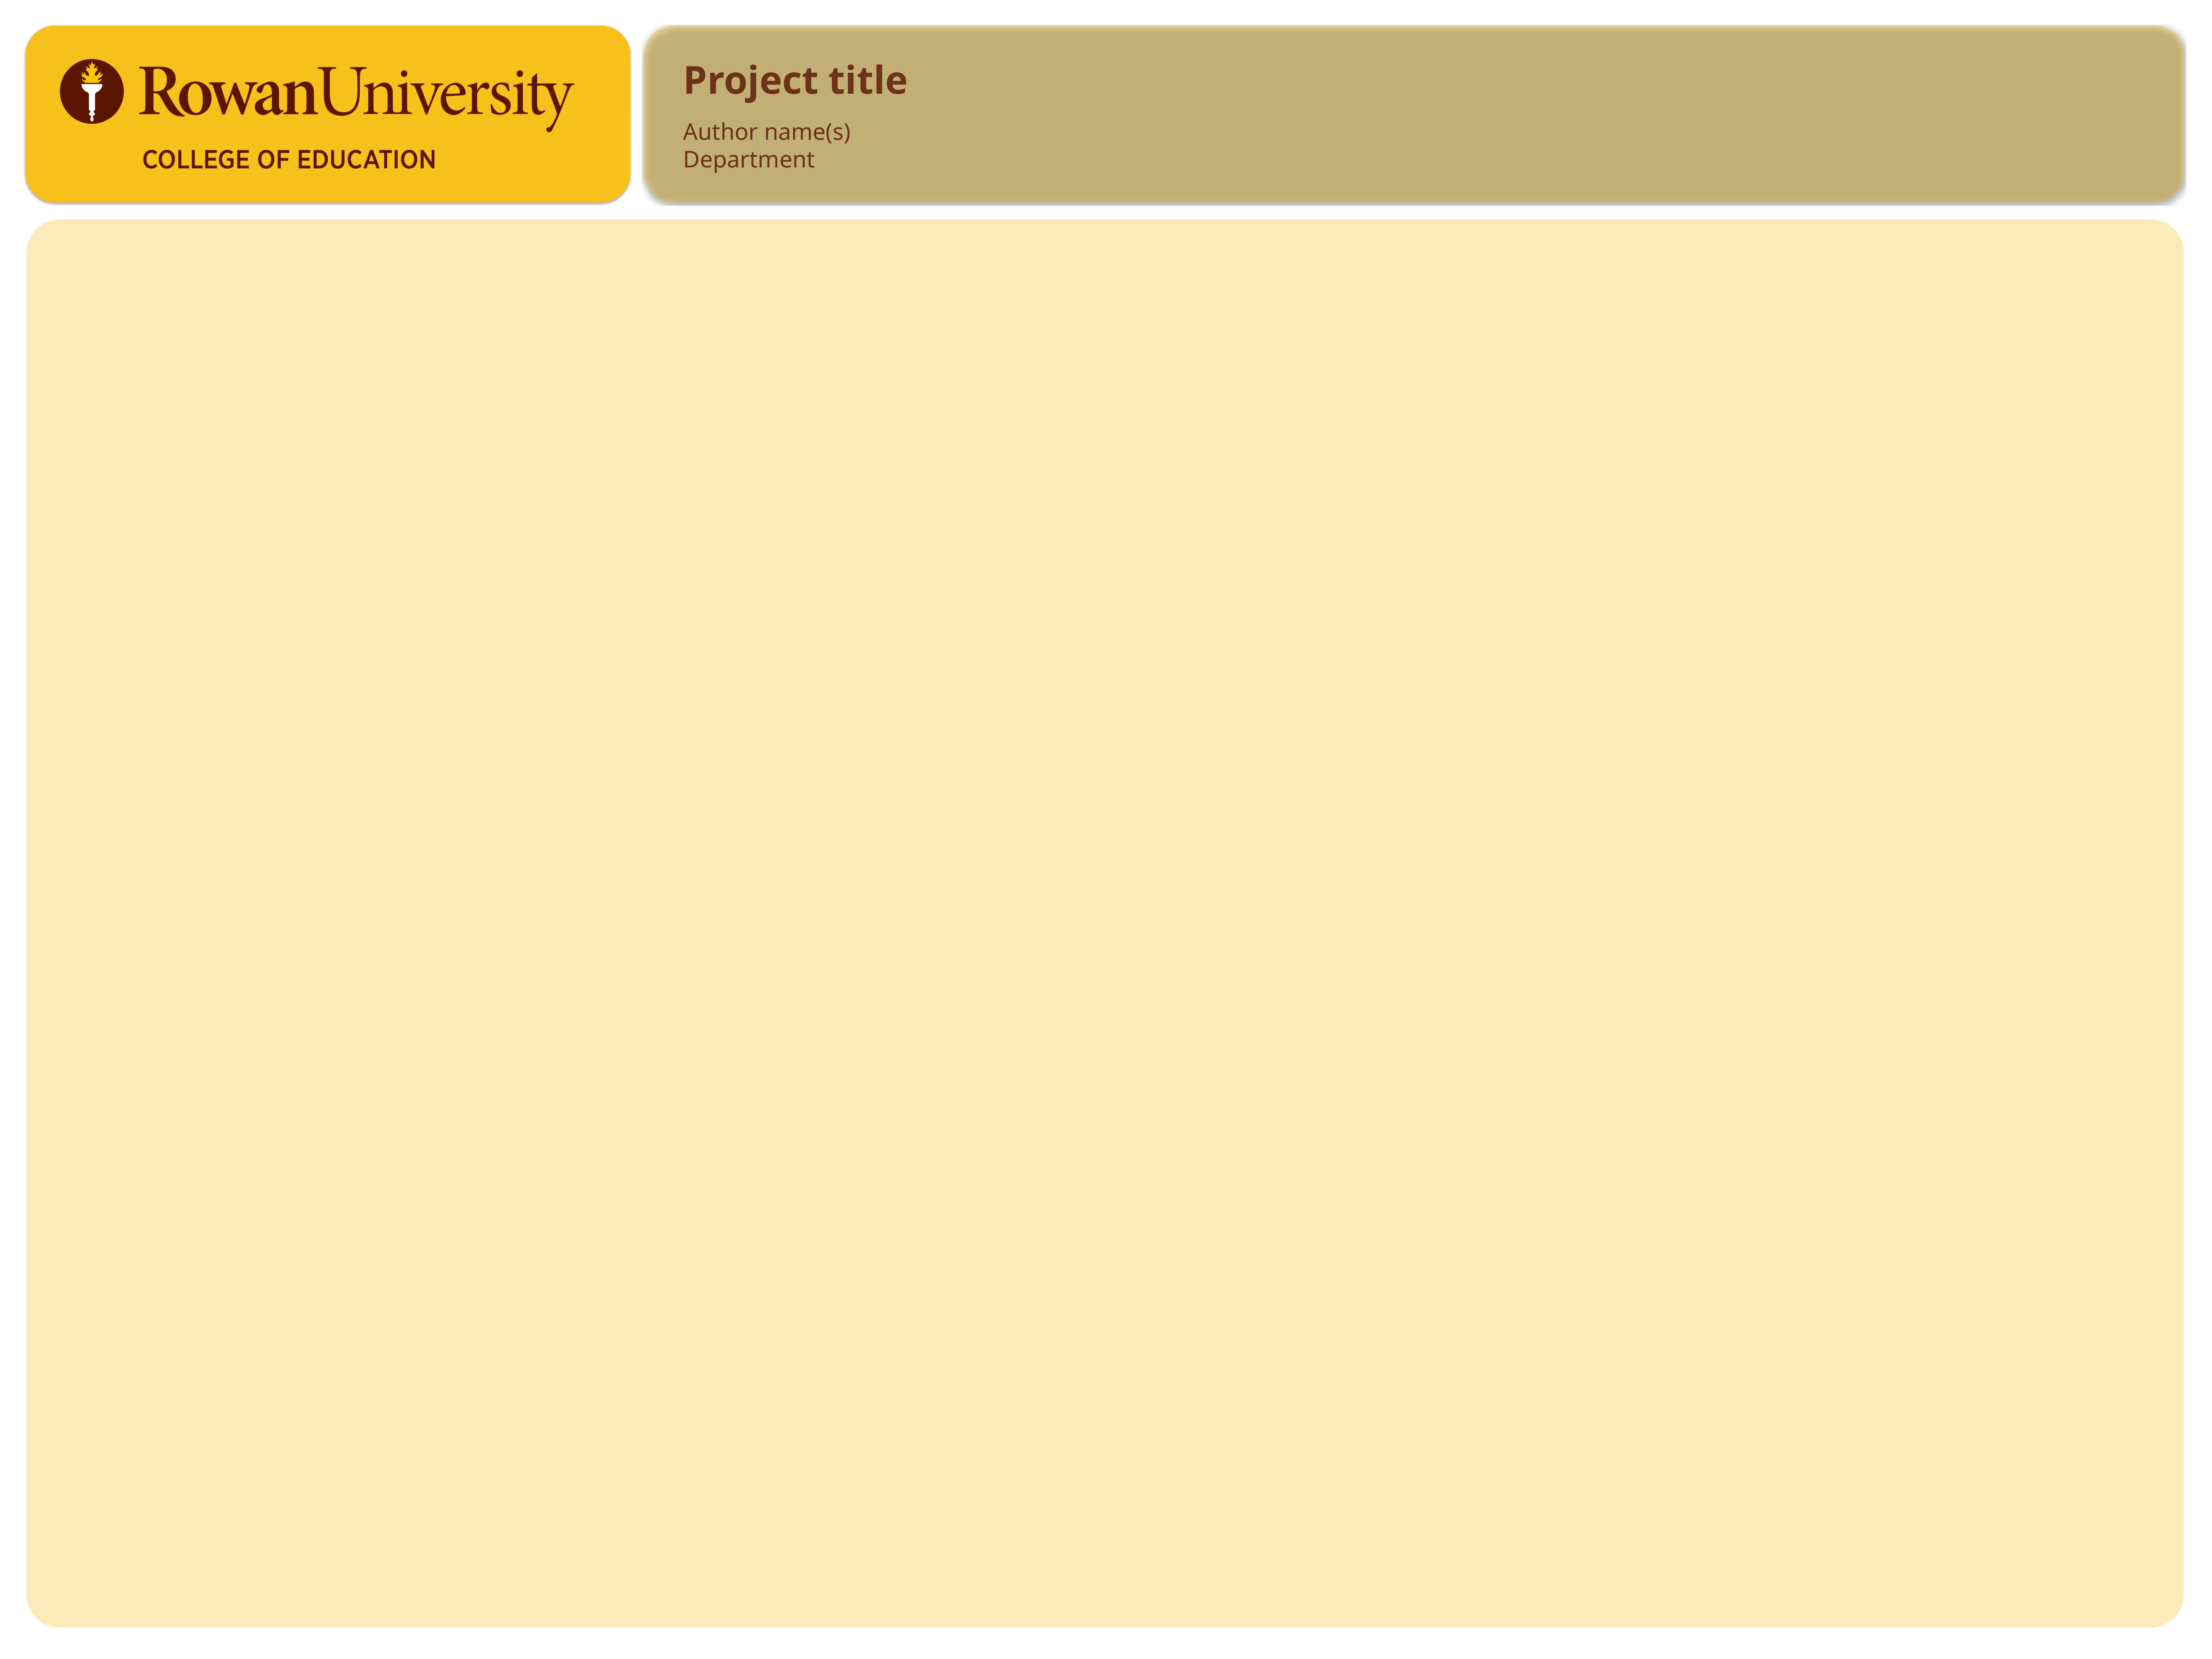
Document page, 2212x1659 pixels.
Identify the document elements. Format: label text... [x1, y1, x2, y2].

text_box [25, 218, 2185, 1628]
text_box Project title Author name(s) Department [678, 53, 2155, 175]
picture [26, 25, 608, 202]
